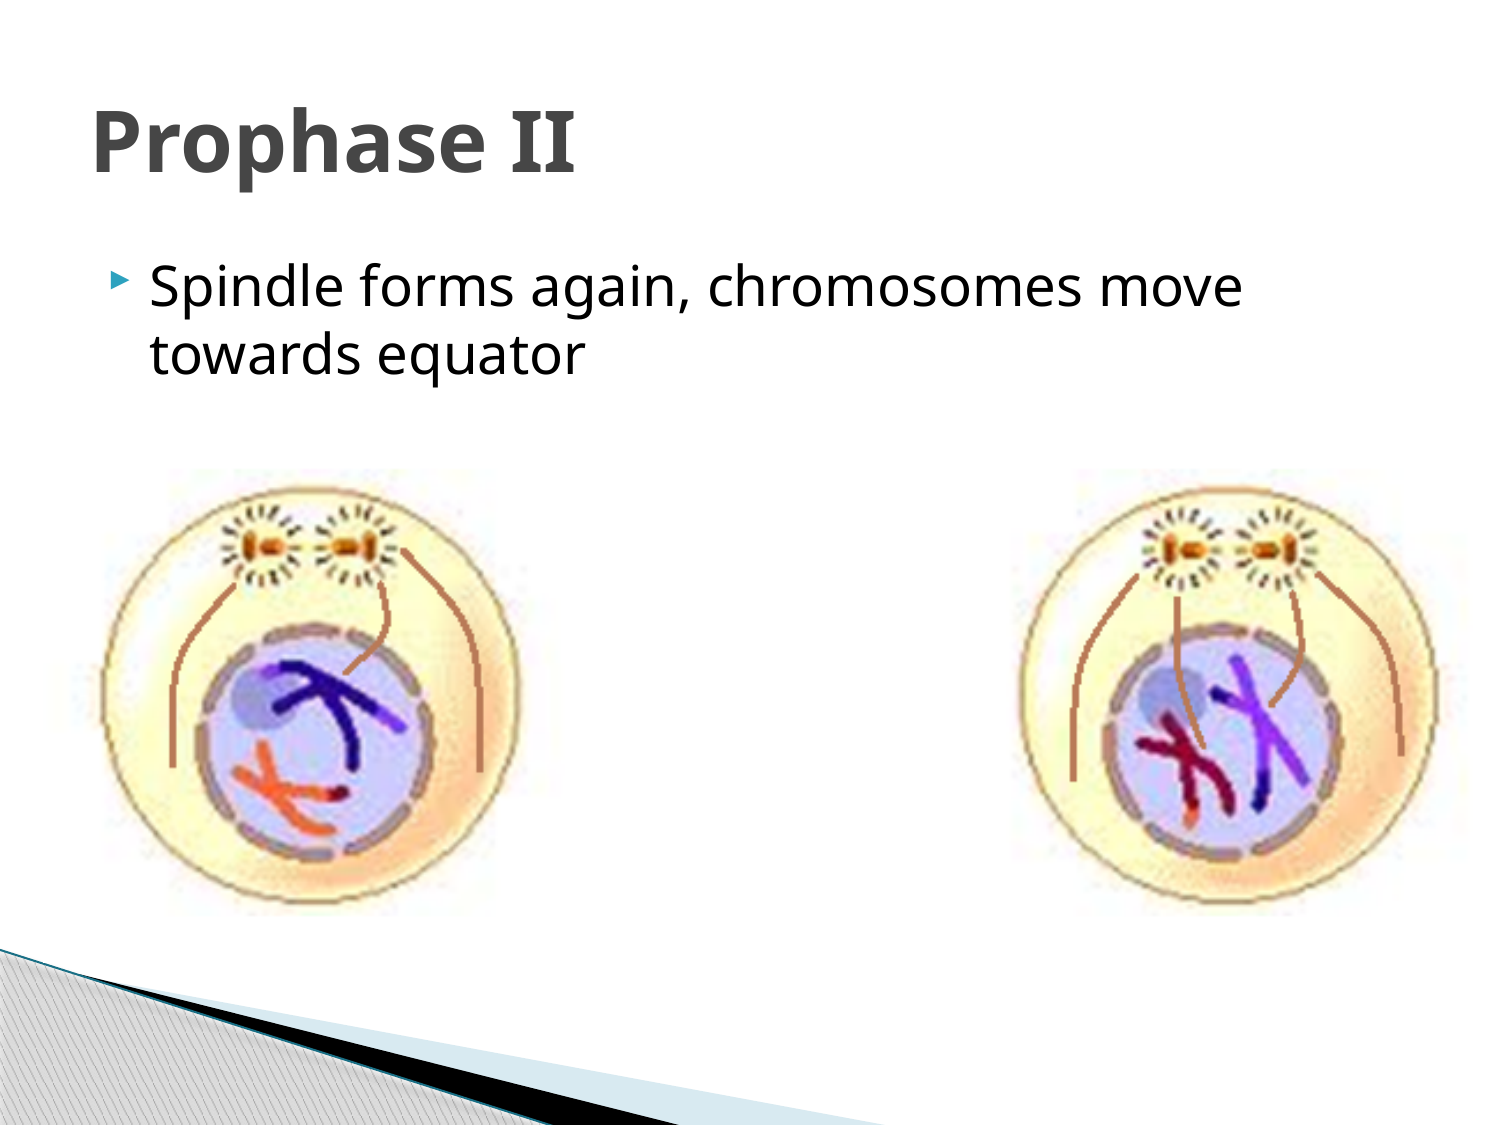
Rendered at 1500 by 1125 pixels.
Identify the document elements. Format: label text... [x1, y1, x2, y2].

title Prophase II [75, 45, 1425, 233]
list Spindle forms again, chromosomes move towards equator [75, 243, 1425, 449]
picture [43, 449, 1500, 963]
list Spindle forms again, chromosomes move towards equator [75, 974, 1425, 986]
